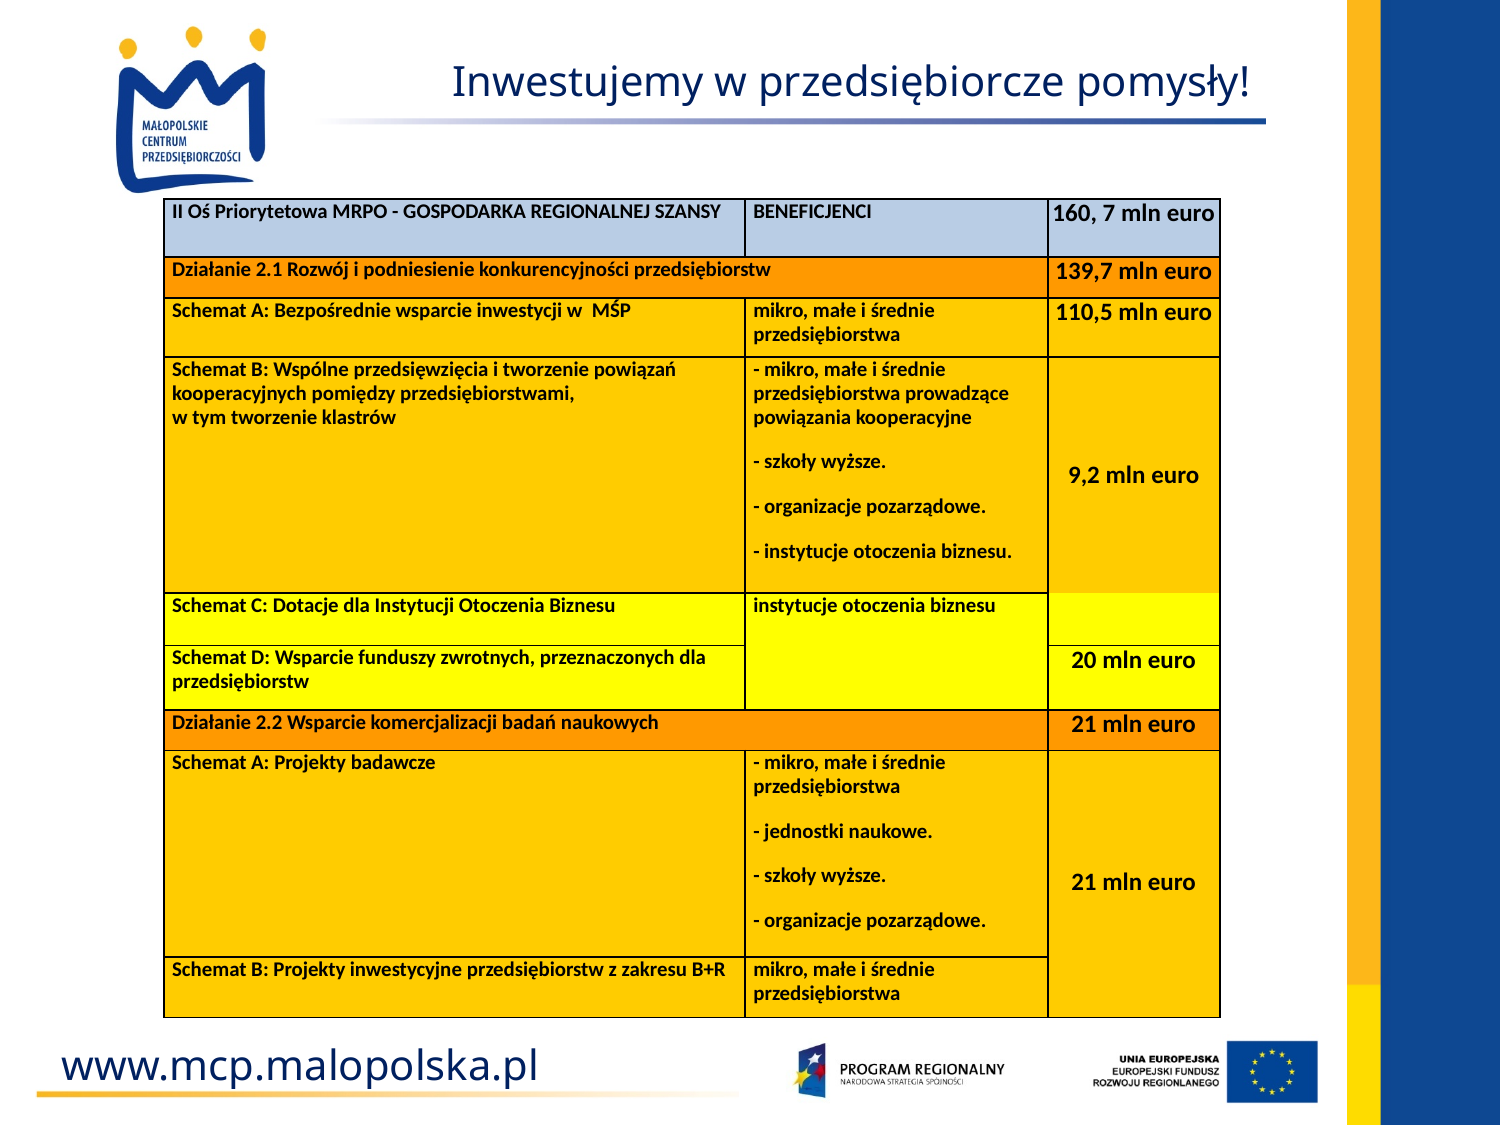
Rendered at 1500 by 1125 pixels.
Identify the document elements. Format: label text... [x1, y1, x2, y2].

picture [763, 1015, 1032, 1125]
picture [1347, 0, 1500, 1125]
table_cell Schemat D: Wsparcie funduszy zwrotnych, przeznaczonych dla przedsiębiorstw [165, 646, 744, 709]
table_cell - mikro, małe i średnie przedsiębiorstwa - jednostki naukowe. - szkoły wyższe. - organizacje pozarządowe. [746, 751, 1047, 956]
table_cell instytucje otoczenia biznesu [746, 594, 1047, 709]
table_cell mikro, małe i średnie przedsiębiorstwa [746, 958, 1047, 1017]
table_cell Schemat B: Projekty inwestycyjne przedsiębiorstw z zakresu B+R [165, 958, 744, 1017]
picture [1077, 1034, 1325, 1108]
table_cell 21 mln euro [1049, 711, 1219, 750]
table_header BENEFICJENCI [746, 200, 1047, 256]
table_cell Schemat A: Bezpośrednie wsparcie inwestycji w MŚP [165, 299, 744, 356]
table_cell 9,2 mln euro [1049, 358, 1219, 593]
table_cell Działanie 2.2 Wsparcie komercjalizacji badań naukowych [165, 711, 1047, 750]
text_box Inwestujemy w przedsiębiorcze pomysły! [304, 46, 1266, 105]
table_cell [1049, 593, 1219, 645]
table_cell 110,5 mln euro [1049, 299, 1219, 356]
table_cell Schemat C: Dotacje dla Instytucji Otoczenia Biznesu [165, 594, 744, 645]
table_cell 20 mln euro [1049, 646, 1219, 709]
table_cell 21 mln euro [1049, 751, 1219, 1017]
picture [34, 1089, 739, 1099]
table_cell Schemat A: Projekty badawcze [165, 751, 744, 956]
table_header II Oś Priorytetowa MRPO - GOSPODARKA REGIONALNEJ SZANSY [165, 200, 744, 256]
table_cell Schemat B: Wspólne przedsięwzięcia i tworzenie powiązań kooperacyjnych pomiędzy przedsiębiorstwami, w tym tworzenie klastrów [165, 358, 744, 592]
table_cell mikro, małe i średnie przedsiębiorstwa [746, 299, 1047, 356]
table_header 160, 7 mln euro [1049, 200, 1219, 256]
table_cell - mikro, małe i średnie przedsiębiorstwa prowadzące powiązania kooperacyjne - szkoły wyższe. - organizacje pozarządowe. - instytucje otoczenia biznesu. [746, 358, 1047, 592]
table_cell 139,7 mln euro [1049, 258, 1219, 297]
picture [105, 23, 1266, 197]
table_cell Działanie 2.1 Rozwój i podniesienie konkurencyjności przedsiębiorstw [165, 258, 1047, 297]
text_box www.mcp.malopolska.pl [46, 1031, 758, 1097]
